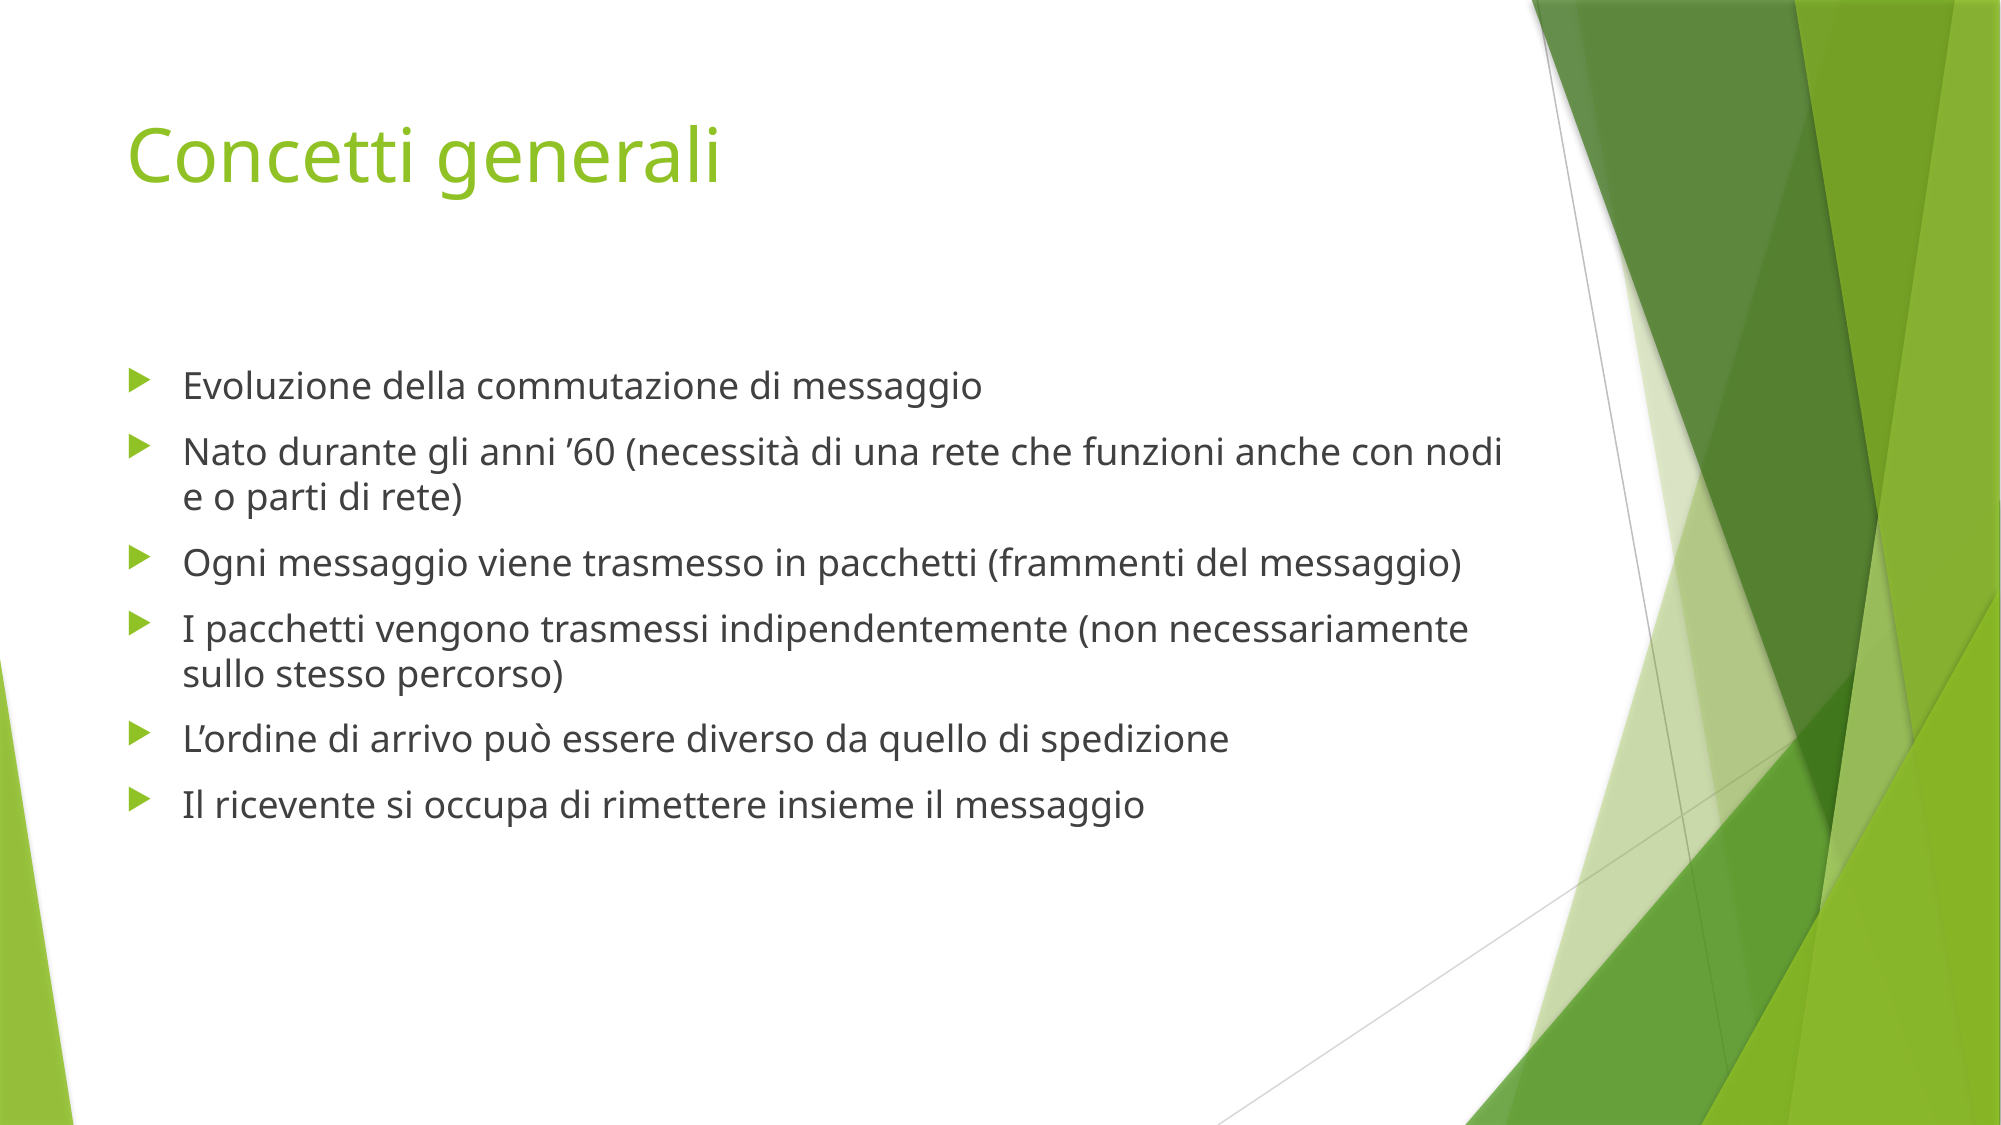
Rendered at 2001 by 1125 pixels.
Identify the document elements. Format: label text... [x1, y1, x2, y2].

title Concetti generali [111, 99, 1522, 317]
list Evoluzione della commutazione di messaggio Nato durante gli anni ’60 (necessità di una rete che funzioni anche con nodi e o parti di rete) Ogni messaggio viene trasmesso in pacchetti (frammenti del messaggio) I pacchetti vengono trasmessi indipendentemente (non necessariamente sullo stesso percorso) L’ordine di arrivo può essere diverso da quello di spedizione Il ricevente si occupa di rimettere insieme il messaggio [111, 354, 1522, 992]
